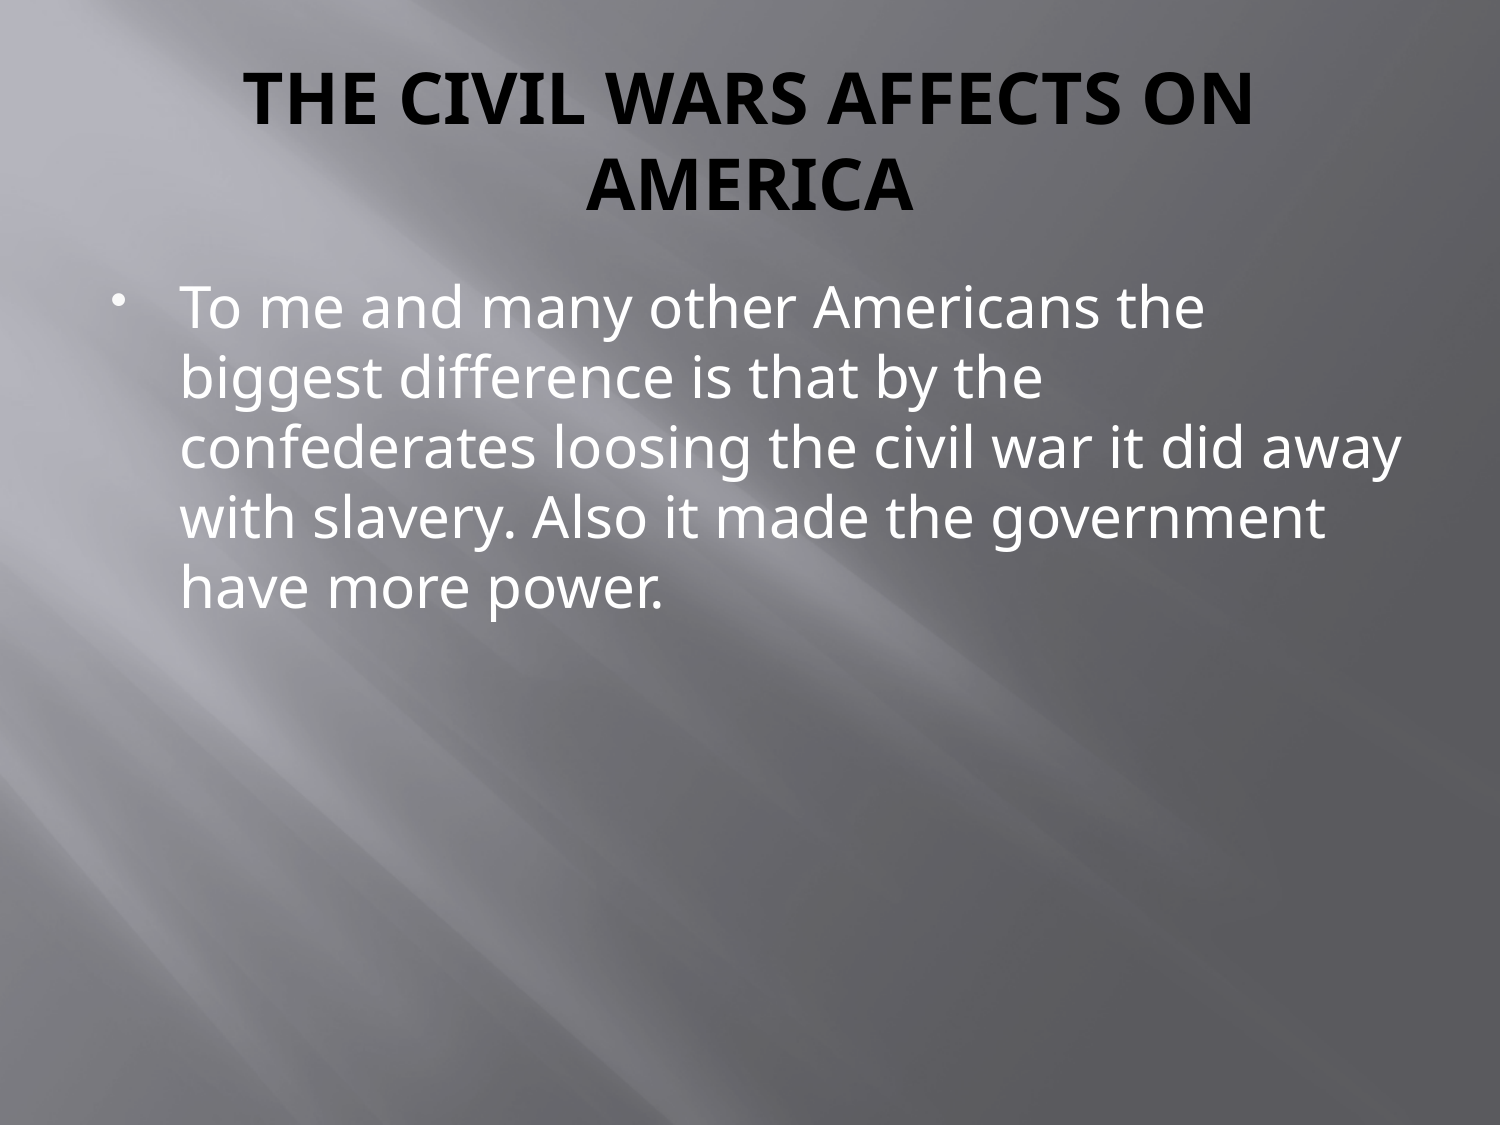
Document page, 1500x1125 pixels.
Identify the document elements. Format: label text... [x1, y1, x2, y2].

title THE CIVIL WARS AFFECTS ON AMERICA [75, 45, 1425, 233]
list To me and many other Americans the biggest difference is that by the confederates loosing the civil war it did away with slavery. Also it made the government have more power. [75, 262, 1425, 1035]
